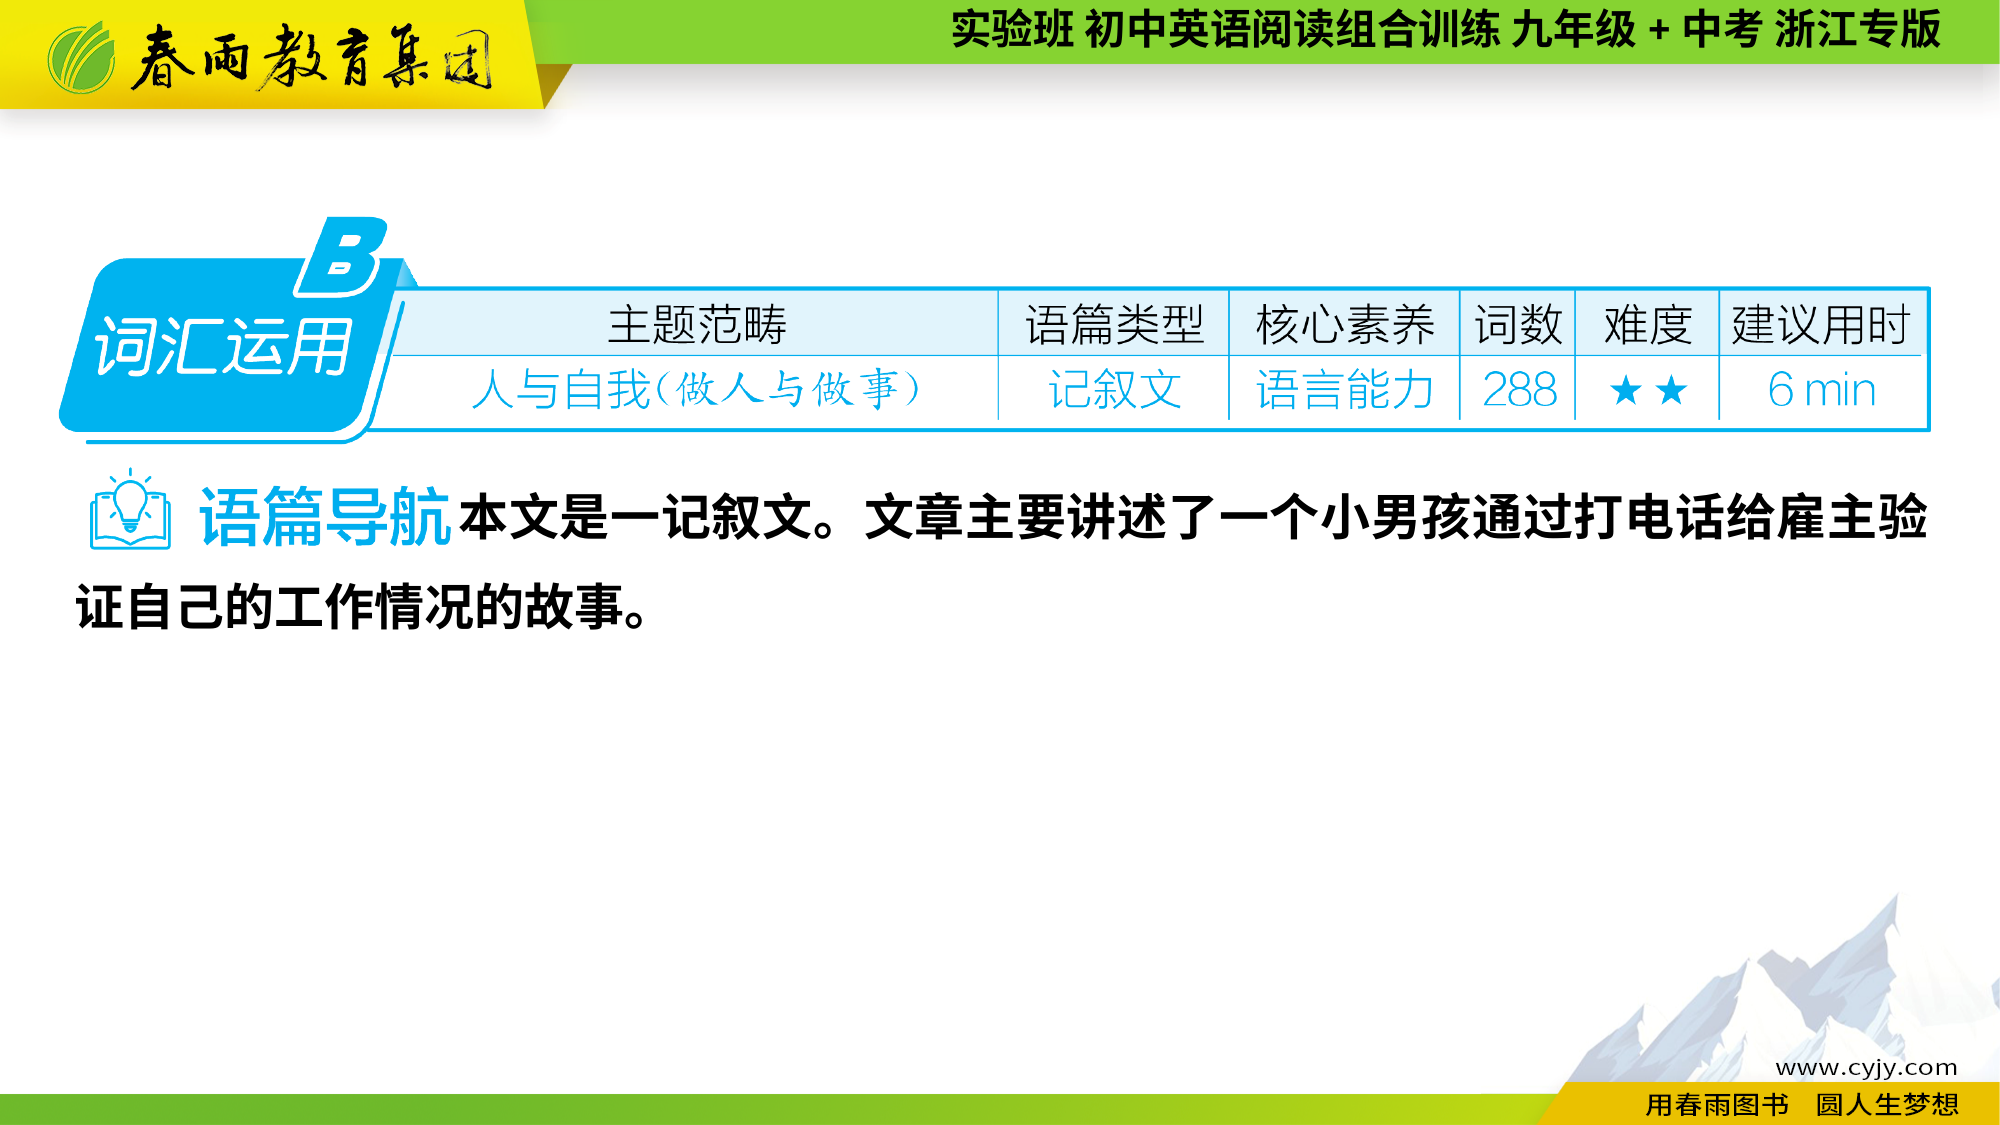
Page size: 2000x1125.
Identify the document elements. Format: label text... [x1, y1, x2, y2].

list 本文是一记叙文。文章主要讲述了一个小男孩通过打电话给雇主验证自己的工作情况的故事。 [59, 458, 1944, 634]
picture [0, 0, 2000, 1125]
